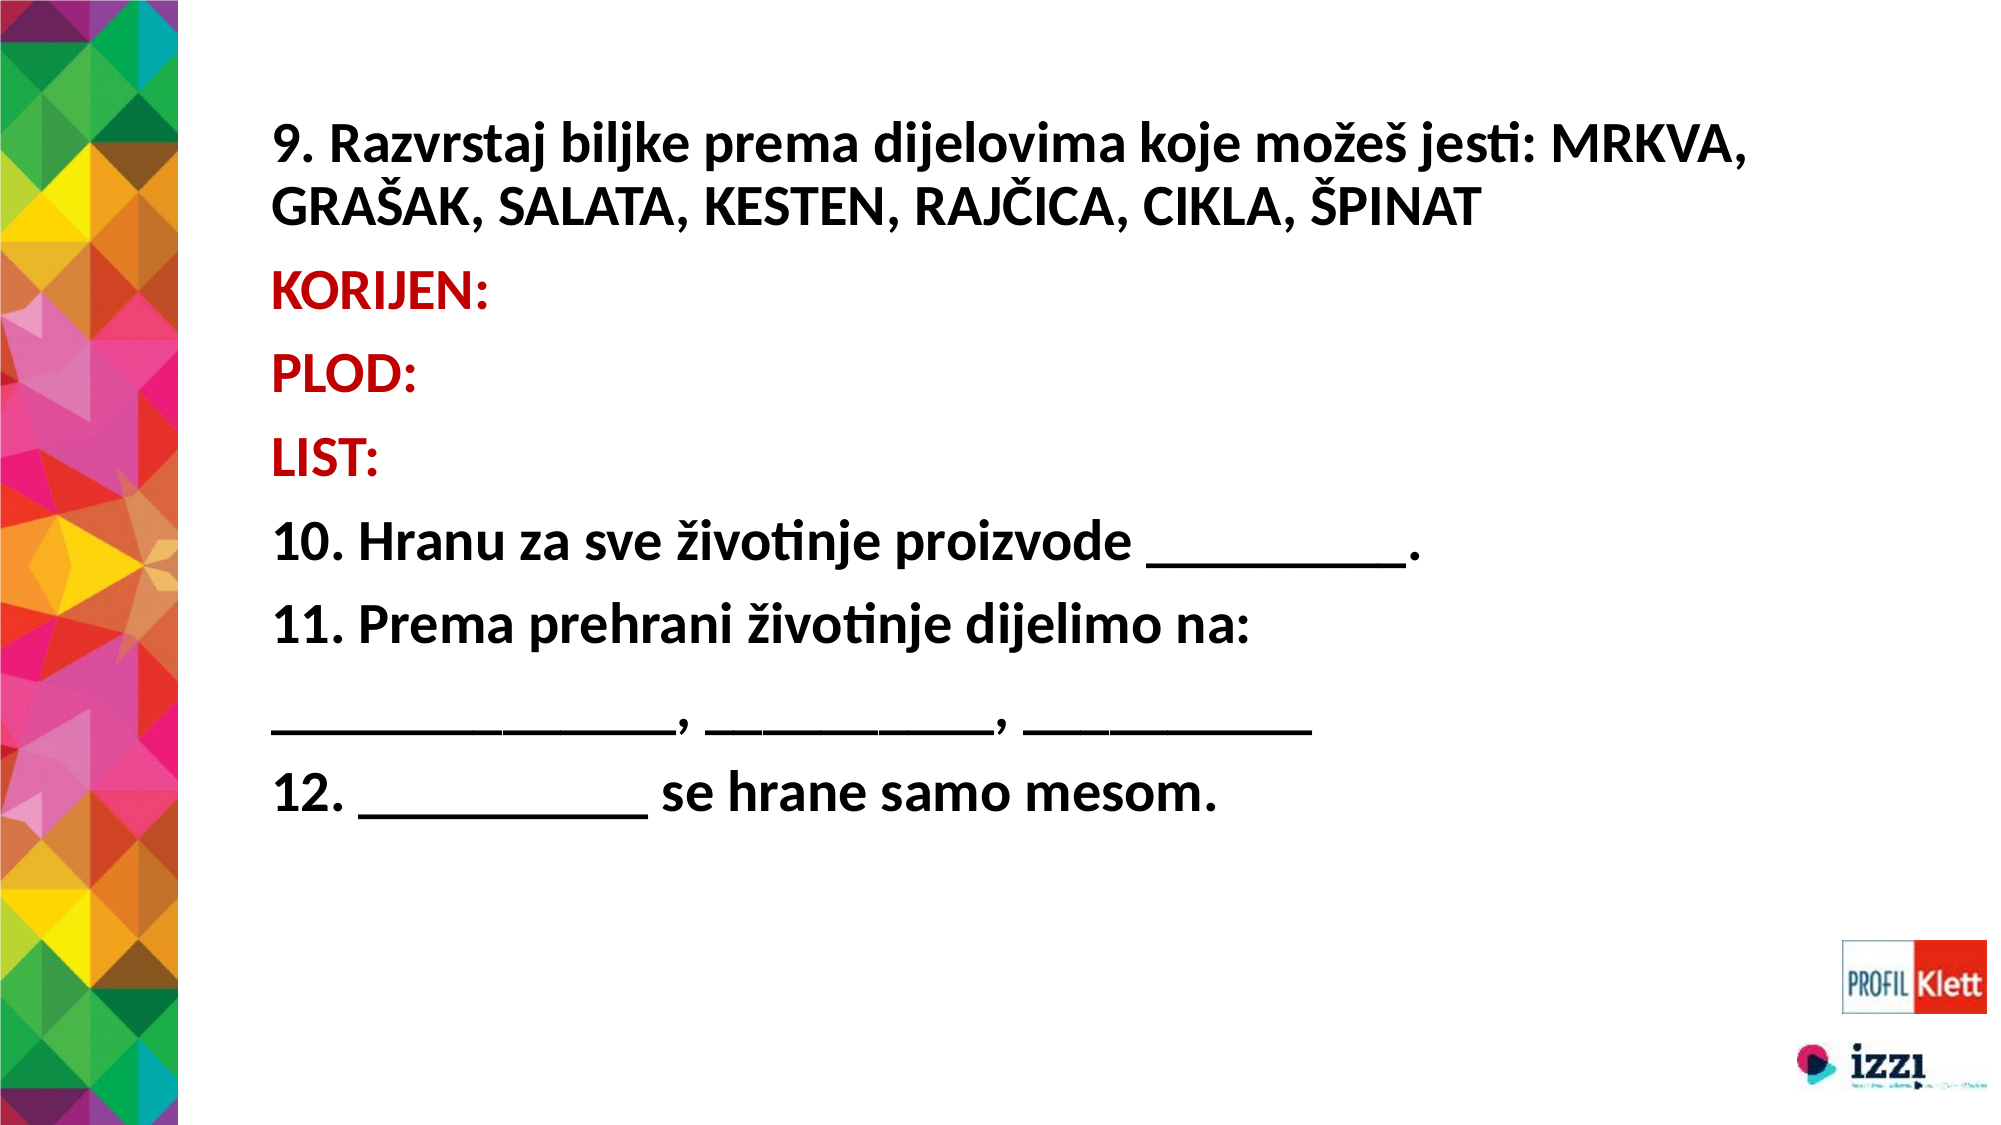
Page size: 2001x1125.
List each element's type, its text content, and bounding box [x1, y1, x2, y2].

picture [1, 2, 178, 1124]
picture [1842, 940, 1987, 1014]
list 9. Razvrstaj biljke prema dijelovima koje možeš jesti: MRKVA, GRAŠAK, SALATA, KESTEN, RAJČICA, CIKLA, ŠPINAT KORIJEN: PLOD: LIST: 10. Hranu za sve životinje proizvode _________. 11. Prema prehrani životinje dijelimo na: ______________, __________, __________ 12. __________ se hrane samo mesom. [256, 104, 1828, 1020]
picture [1797, 1042, 1987, 1091]
